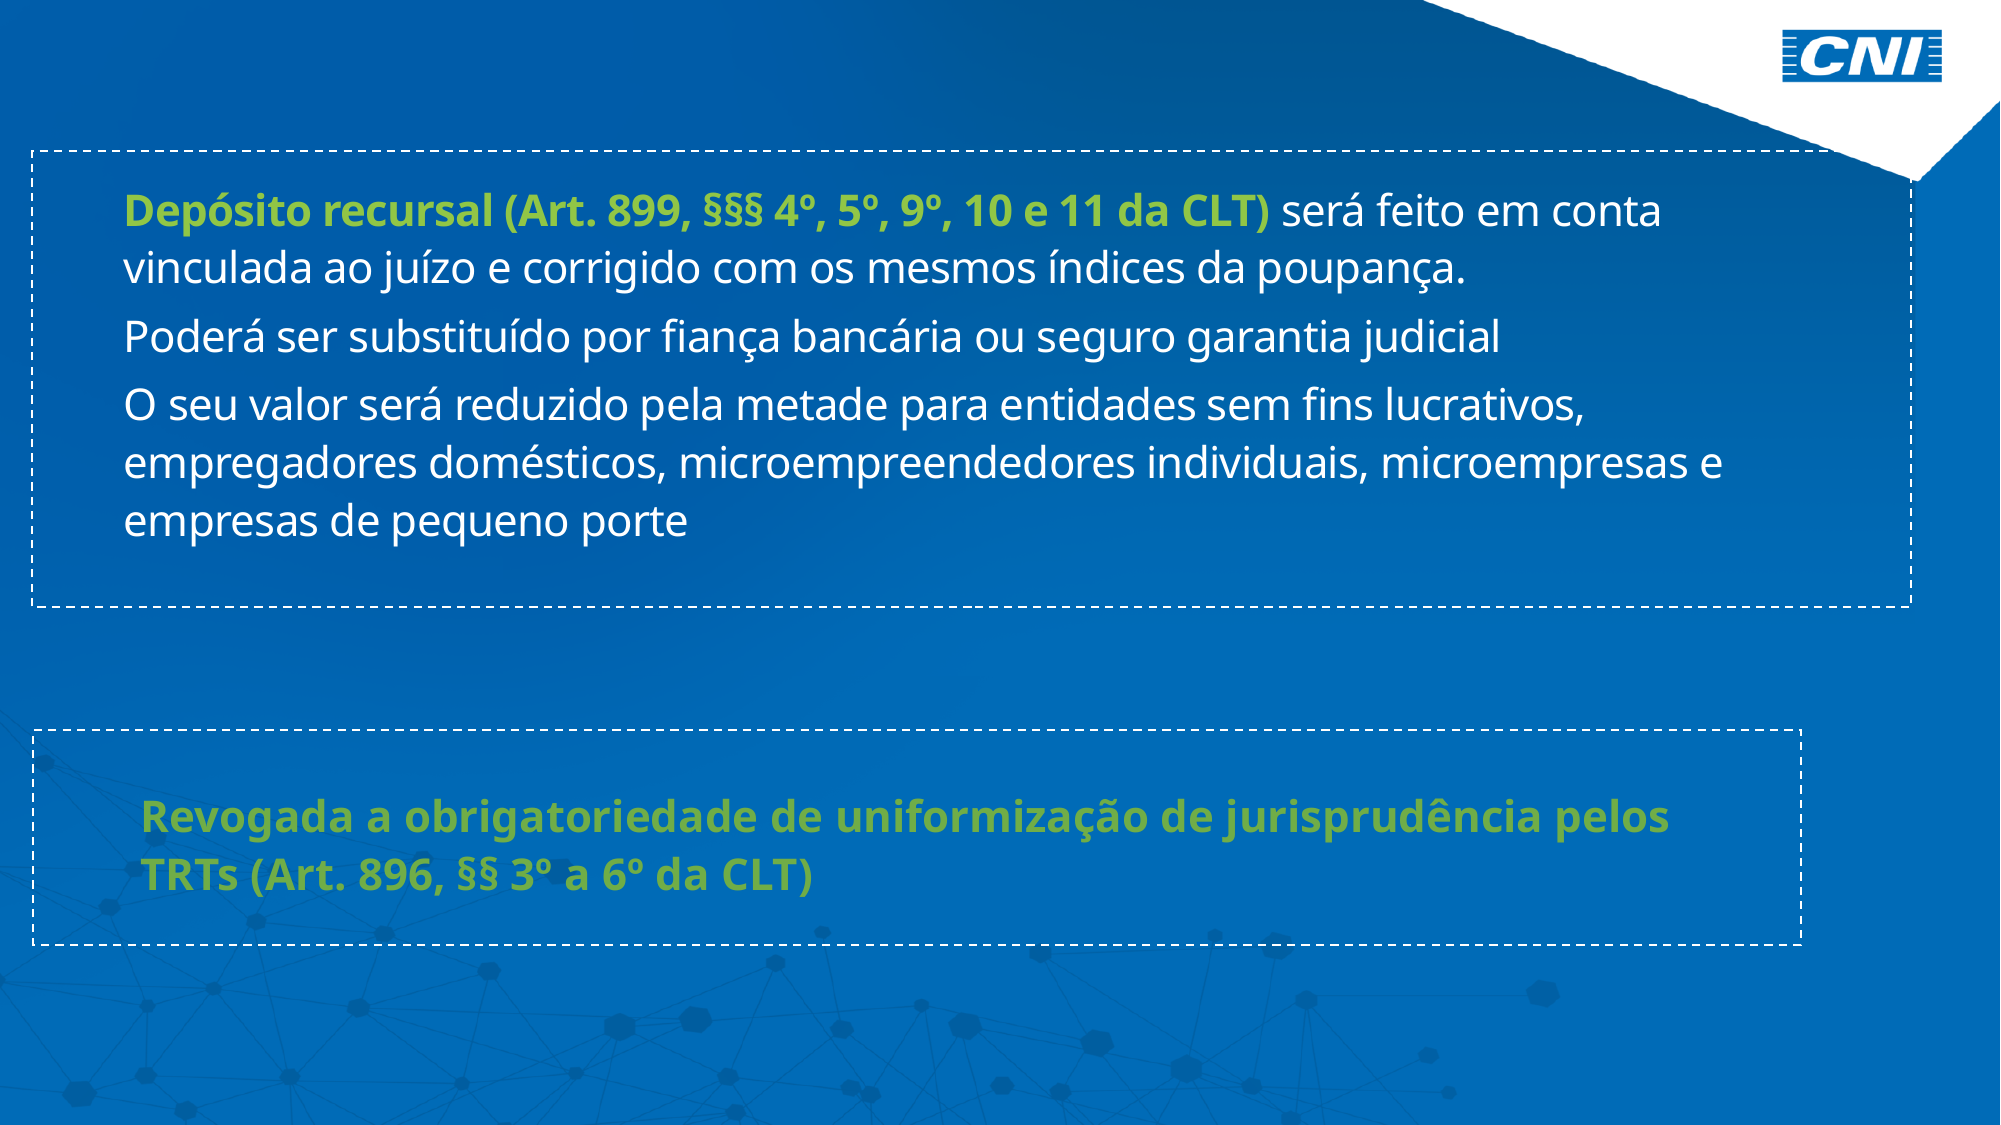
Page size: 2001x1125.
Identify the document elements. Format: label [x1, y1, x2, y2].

text_box [32, 729, 1802, 946]
picture [0, 0, 2000, 1125]
text_box [31, 150, 1912, 608]
